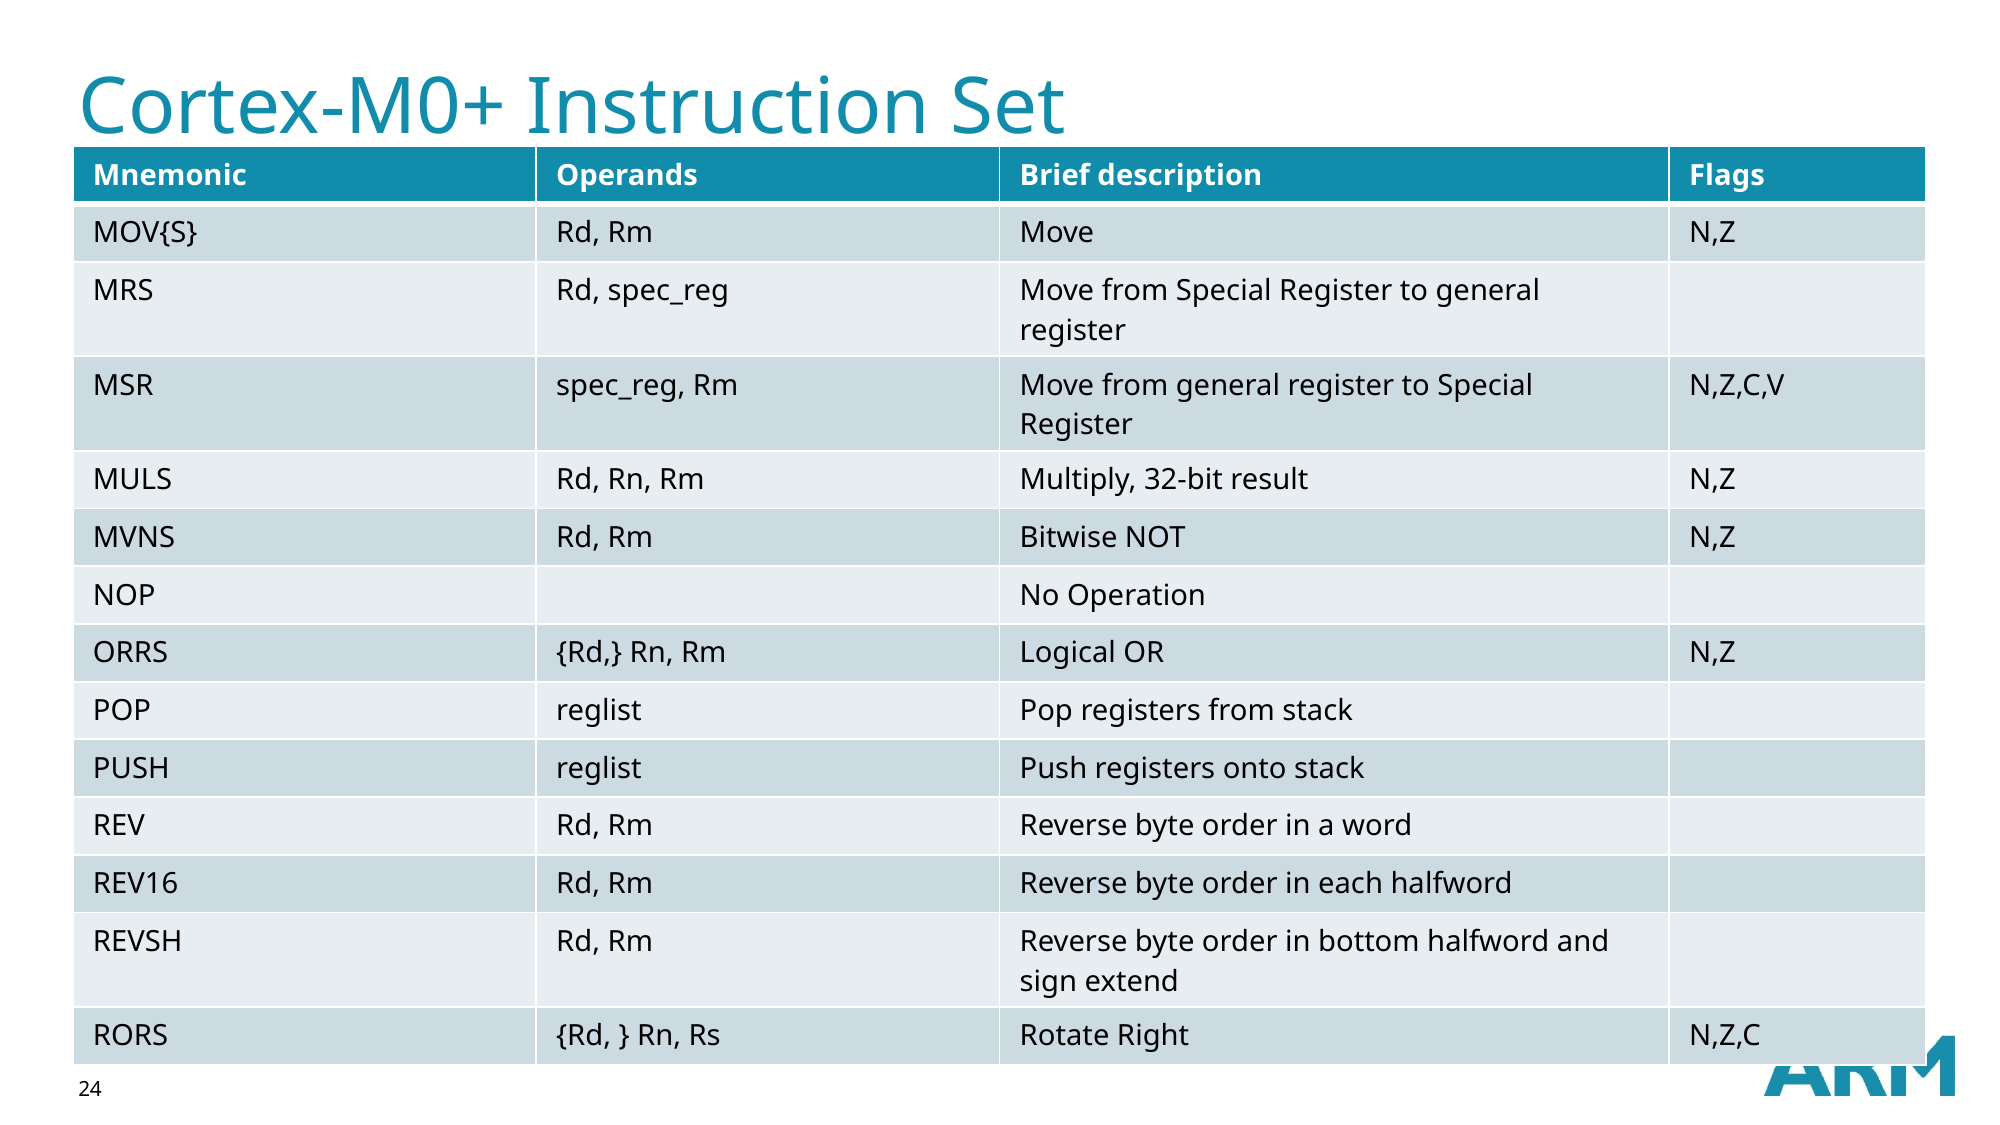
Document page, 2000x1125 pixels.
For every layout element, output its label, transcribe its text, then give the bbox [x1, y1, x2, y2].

table_cell REVSH [74, 913, 535, 1006]
table_cell Reverse byte order in each halfword [1000, 856, 1668, 912]
table_cell MOV{S} [74, 207, 535, 261]
table_cell RORS [74, 1008, 535, 1064]
picture [1763, 1035, 1955, 1096]
table_cell N,Z [1670, 625, 1925, 681]
table_header Mnemonic [74, 147, 535, 201]
table_cell NOP [74, 567, 535, 623]
table_cell PUSH [74, 740, 535, 796]
table_cell Bitwise NOT [1000, 509, 1668, 565]
table_cell Push registers onto stack [1000, 740, 1668, 796]
table_cell MULS [74, 452, 535, 508]
table_header Flags [1670, 147, 1925, 201]
table_cell MVNS [74, 509, 535, 565]
table_cell [1670, 856, 1925, 912]
table_cell Reverse byte order in bottom halfword and sign extend [1000, 913, 1668, 1006]
table_cell {Rd,} Rn, Rm [537, 625, 999, 681]
table_cell Rd, Rn, Rm [537, 452, 999, 508]
table_cell Rd, Rm [537, 798, 999, 854]
table_cell [1670, 913, 1925, 1006]
table_cell Multiply, 32-bit result [1000, 452, 1668, 508]
table_cell N,Z,C [1670, 1008, 1925, 1064]
table_cell Reverse byte order in a word [1000, 798, 1668, 854]
table_cell Rotate Right [1000, 1008, 1668, 1064]
table_cell Rd, spec_reg [537, 263, 999, 355]
table_cell N,Z,C,V [1670, 357, 1925, 450]
table_cell [1670, 740, 1925, 796]
table_cell reglist [537, 683, 999, 738]
table_cell Rd, Rm [537, 207, 999, 261]
table_cell N,Z [1670, 509, 1925, 565]
table_cell [1670, 567, 1925, 623]
table_cell N,Z [1670, 452, 1925, 508]
table_cell REV [74, 798, 535, 854]
table_cell N,Z [1670, 207, 1925, 261]
table_cell [1670, 683, 1925, 738]
table_cell [1670, 798, 1925, 854]
table_cell Pop registers from stack [1000, 683, 1668, 738]
table_cell Rd, Rm [537, 913, 999, 1006]
table_cell Rd, Rm [537, 856, 999, 912]
table_cell ORRS [74, 625, 535, 681]
table_cell MSR [74, 357, 535, 450]
table_cell [1670, 263, 1925, 355]
table_cell POP [74, 683, 535, 738]
table_cell reglist [537, 740, 999, 796]
table_cell MRS [74, 263, 535, 355]
table_cell Move [1000, 207, 1668, 261]
table_cell Move from Special Register to general register [1000, 263, 1668, 355]
table_cell No Operation [1000, 567, 1668, 623]
table_cell spec_reg, Rm [537, 357, 999, 450]
table_cell Logical OR [1000, 625, 1668, 681]
table_header Operands [537, 147, 999, 201]
table_cell Move from general register to Special Register [1000, 357, 1668, 450]
table_cell Rd, Rm [537, 509, 999, 565]
table_cell [537, 567, 999, 623]
table_cell REV16 [74, 856, 535, 912]
table_cell {Rd, } Rn, Rs [537, 1008, 999, 1064]
table_header Brief description [1000, 147, 1668, 201]
title Cortex-M0+ Instruction Set [78, 55, 1910, 146]
